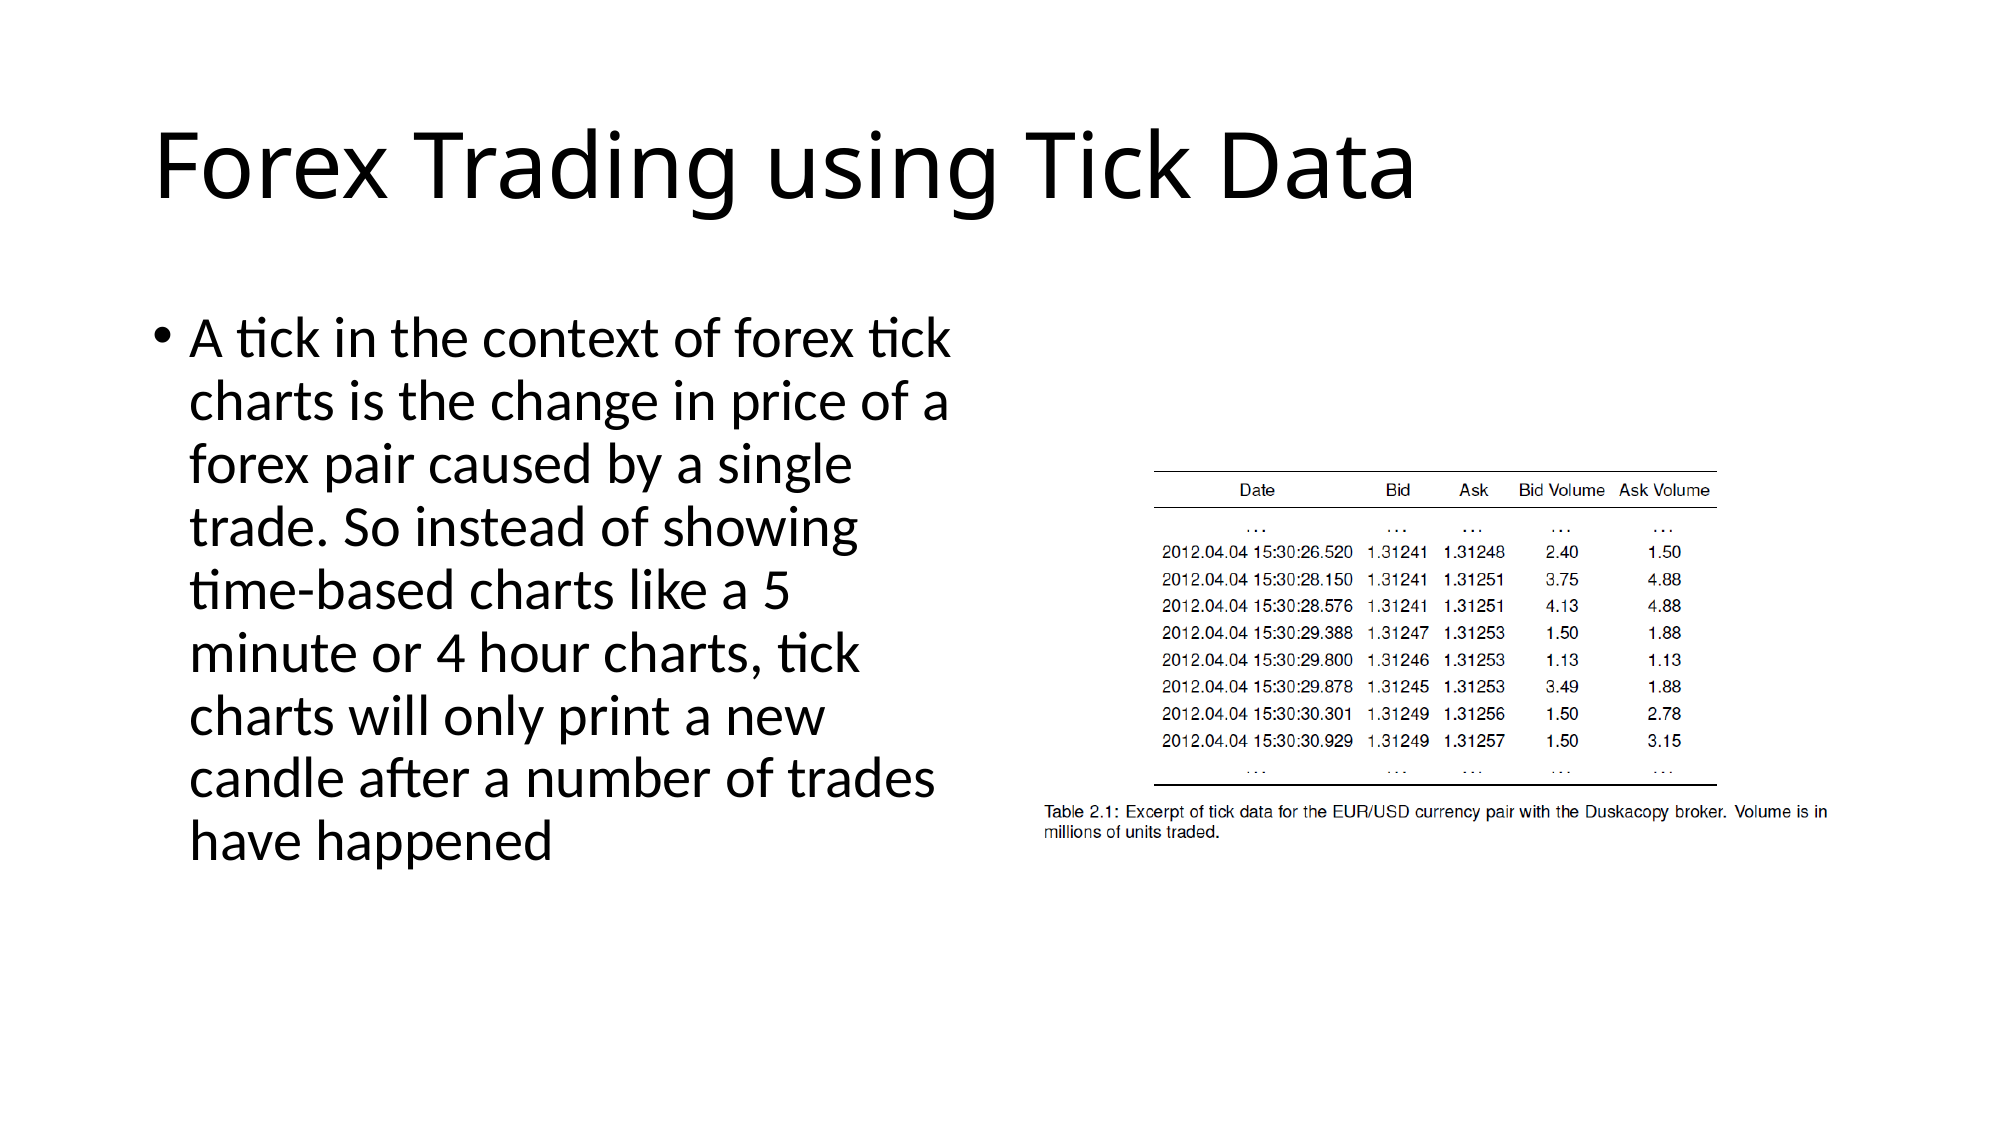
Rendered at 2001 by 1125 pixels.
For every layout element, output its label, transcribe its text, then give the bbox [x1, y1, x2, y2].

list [1012, 449, 1863, 863]
title Forex Trading using Tick Data [137, 59, 1863, 278]
list A tick in the context of forex tick charts is the change in price of a forex pair caused by a single trade. So instead of showing time-based charts like a 5 minute or 4 hour charts, tick charts will only print a new candle after a number of trades have happened [137, 299, 988, 1014]
